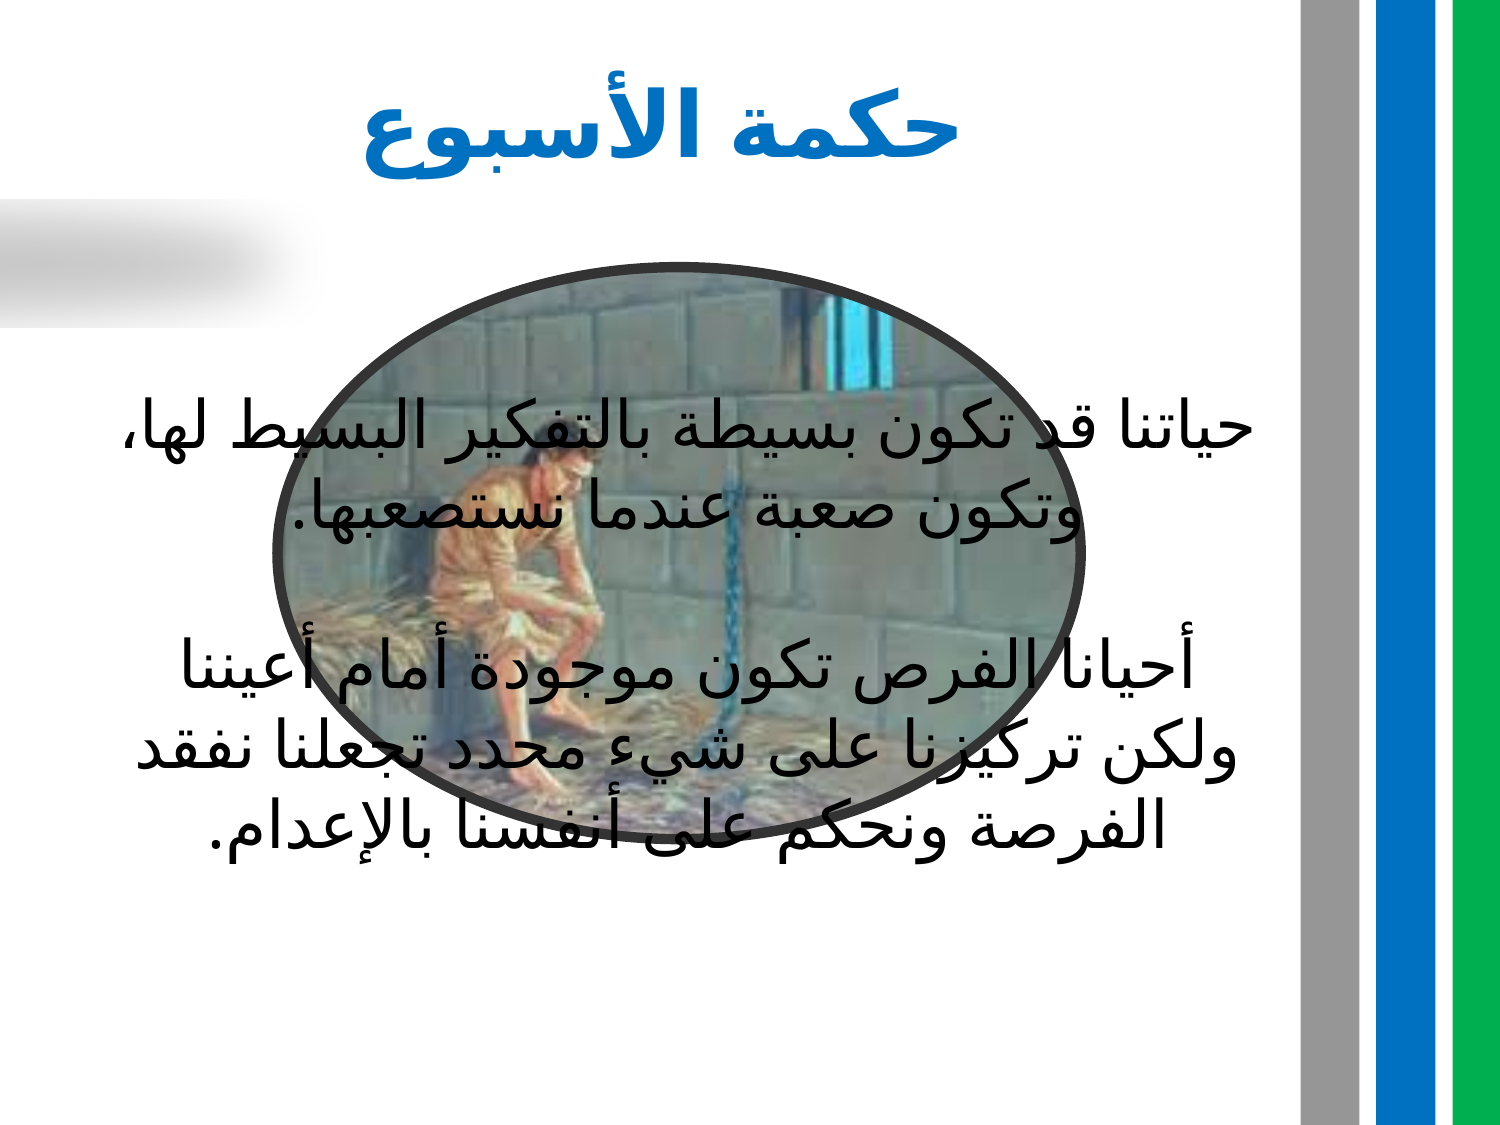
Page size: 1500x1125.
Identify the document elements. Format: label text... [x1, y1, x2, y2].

picture [277, 266, 1081, 840]
text_box [1376, 0, 1436, 1125]
text_box [1452, 0, 1500, 1125]
text_box حياتنا قد تكون بسيطة بالتفكير البسيط لها، وتكون صعبة عندما نستصعبها. أحيانا الفرص تكون موجودة أمام أعيننا ولكن تركيزنا على شيء محدد تجعلنا نفقد الفرصة ونحكم على أنفسنا بالإعدام. [93, 374, 1284, 870]
text_box حكمة الأسبوع [199, 58, 1125, 184]
text_box [1300, 0, 1360, 1125]
